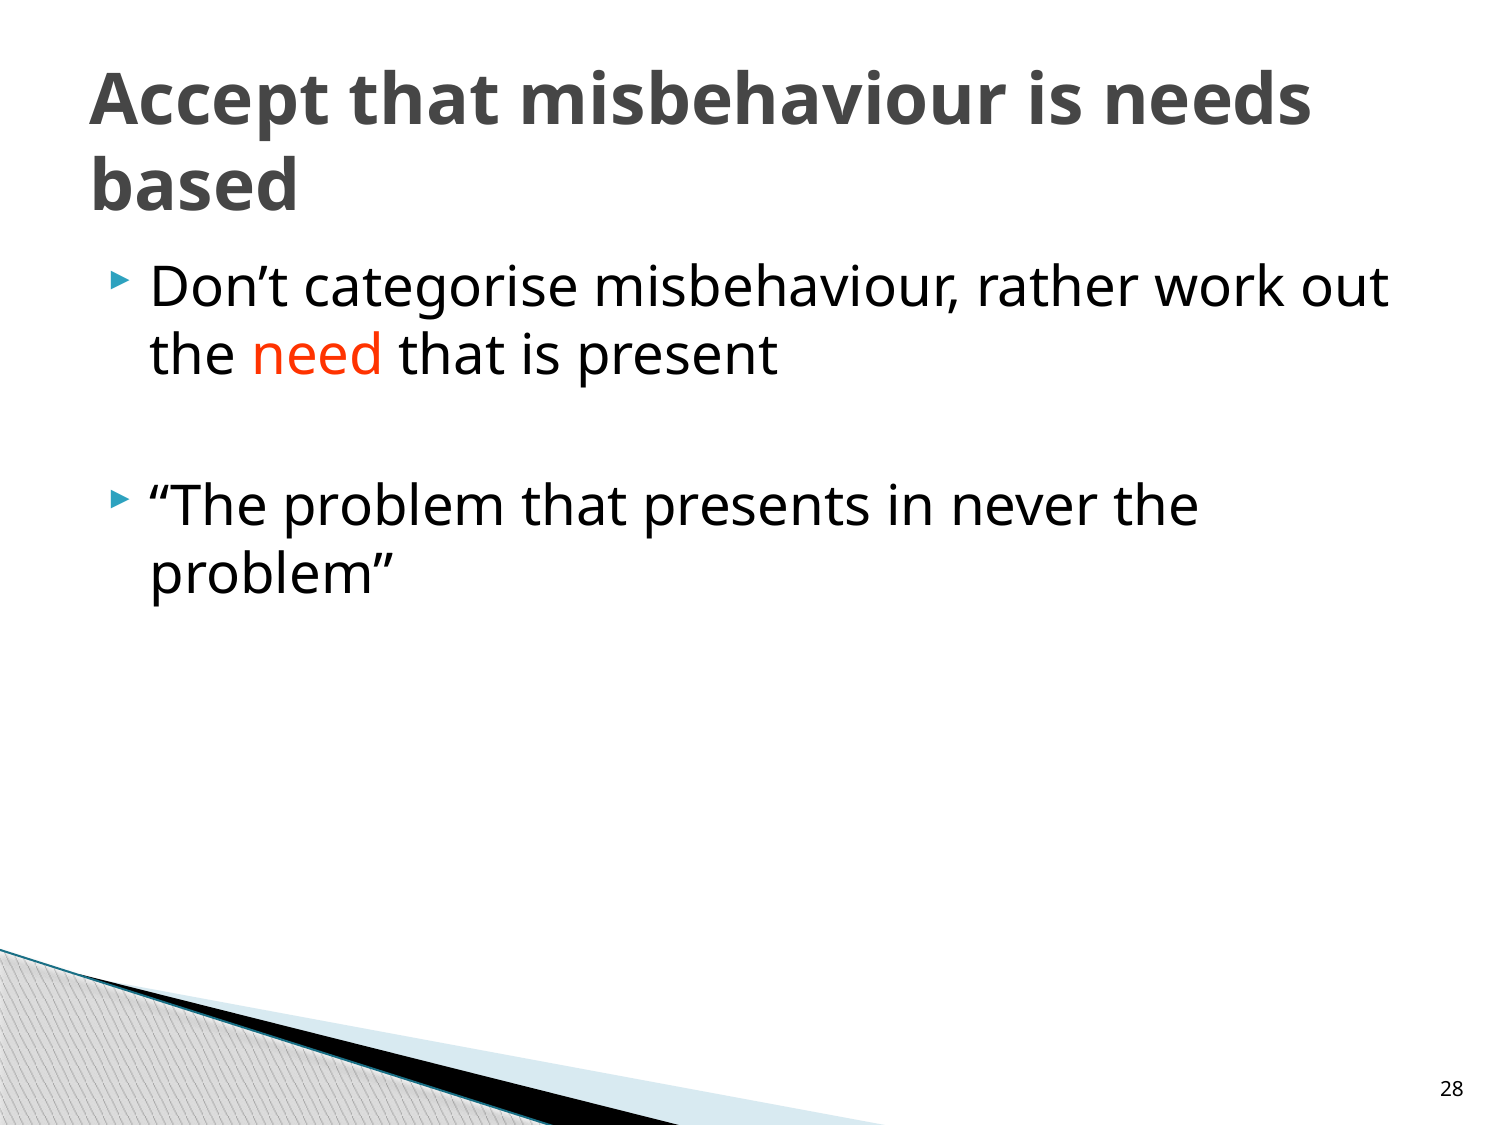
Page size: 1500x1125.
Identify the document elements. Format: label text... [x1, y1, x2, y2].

slide_number 28 [1418, 1051, 1479, 1112]
title Accept that misbehaviour is needs based [75, 45, 1425, 233]
list Don’t categorise misbehaviour, rather work out the need that is present “The problem that presents in never the problem” [75, 243, 1425, 986]
